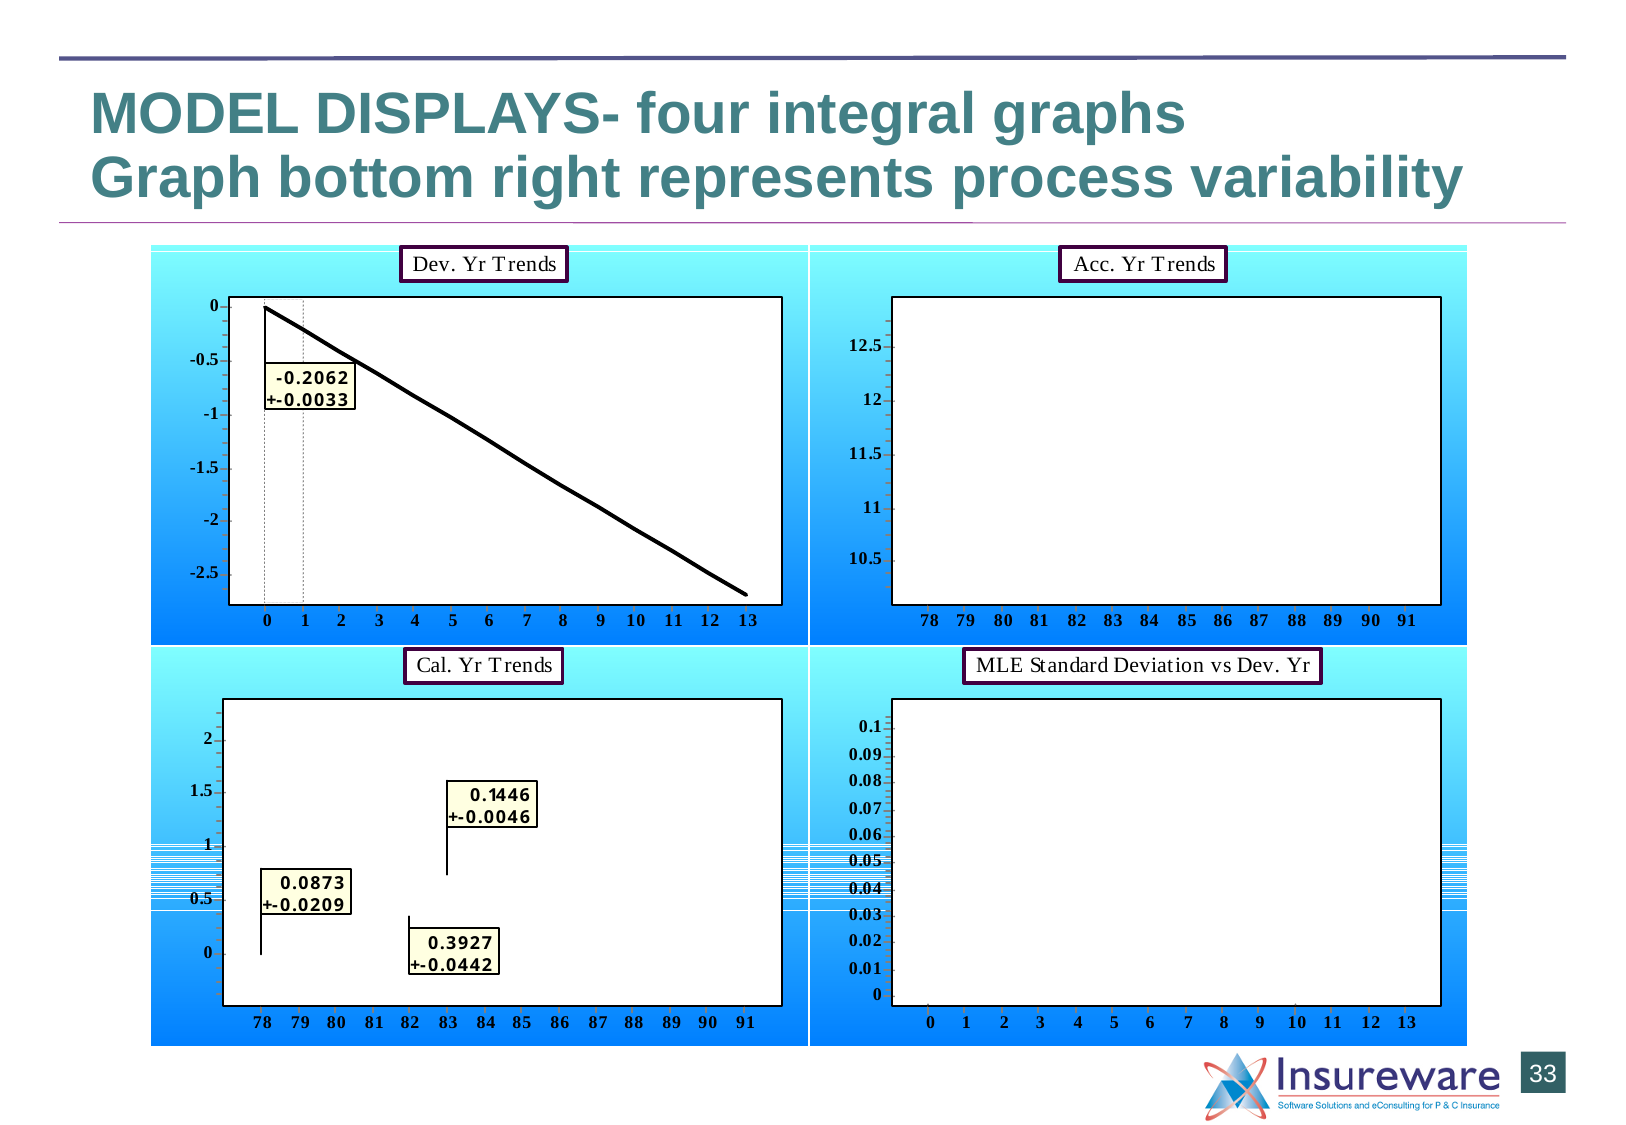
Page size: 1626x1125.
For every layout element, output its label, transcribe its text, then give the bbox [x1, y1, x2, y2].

slide_number 32 [1520, 1051, 1566, 1093]
picture [150, 243, 1470, 1047]
title MODEL DISPLAYS- four integral graphs Graph bottom right represents process variability [90, 79, 1568, 204]
picture [1202, 1052, 1500, 1122]
